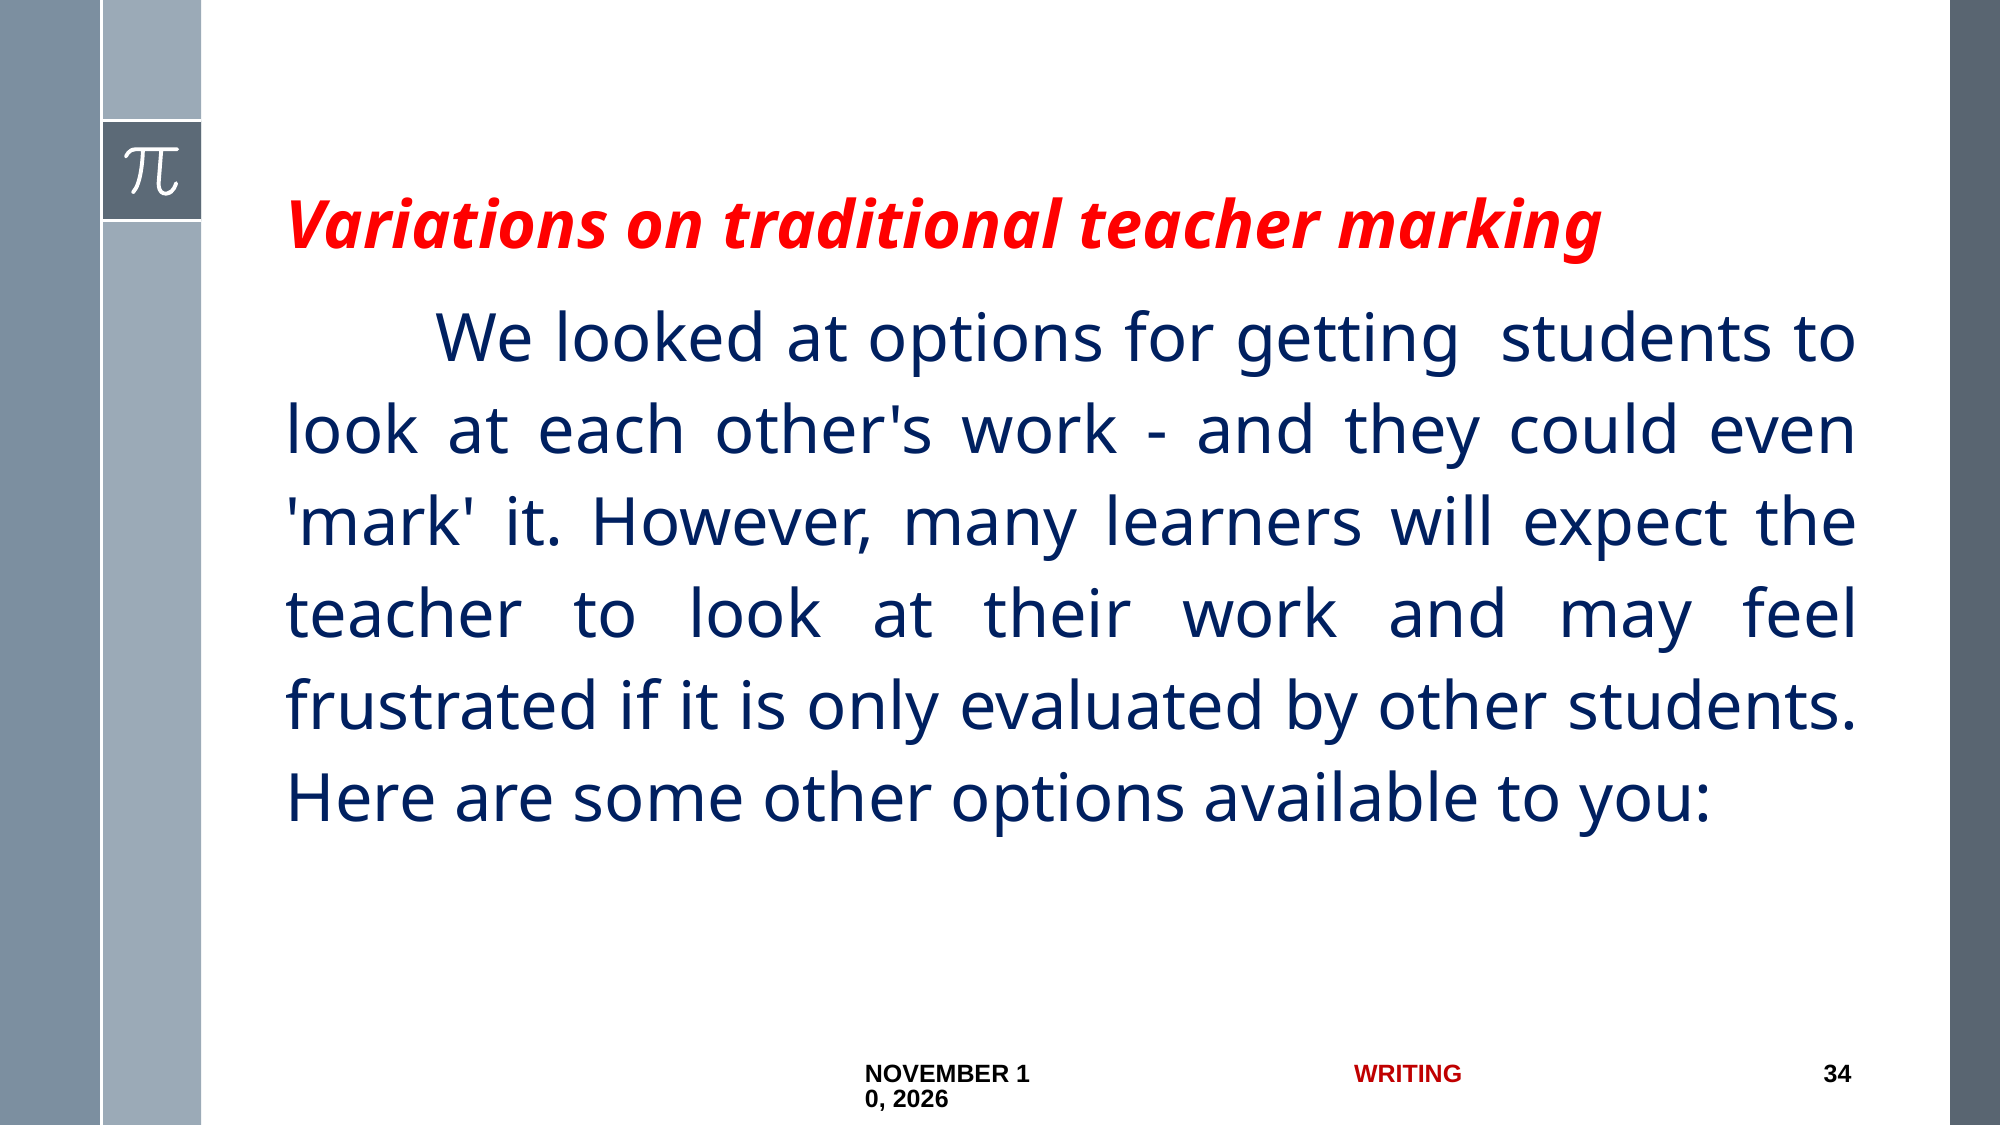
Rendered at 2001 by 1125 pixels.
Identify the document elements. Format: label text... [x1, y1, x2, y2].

footer Writing [1082, 1042, 1735, 1103]
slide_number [849, 1042, 1050, 1103]
text_box Variations on traditional teacher marking We looked at options for getting students to look at each other's work - and they could even 'mark' it. However, many learners will expect the teacher to look at their work and may feel frustrated if it is only evaluated by other students. Here are some other options available to you: [270, 162, 1875, 842]
slide_number 34 [1766, 1042, 1867, 1103]
